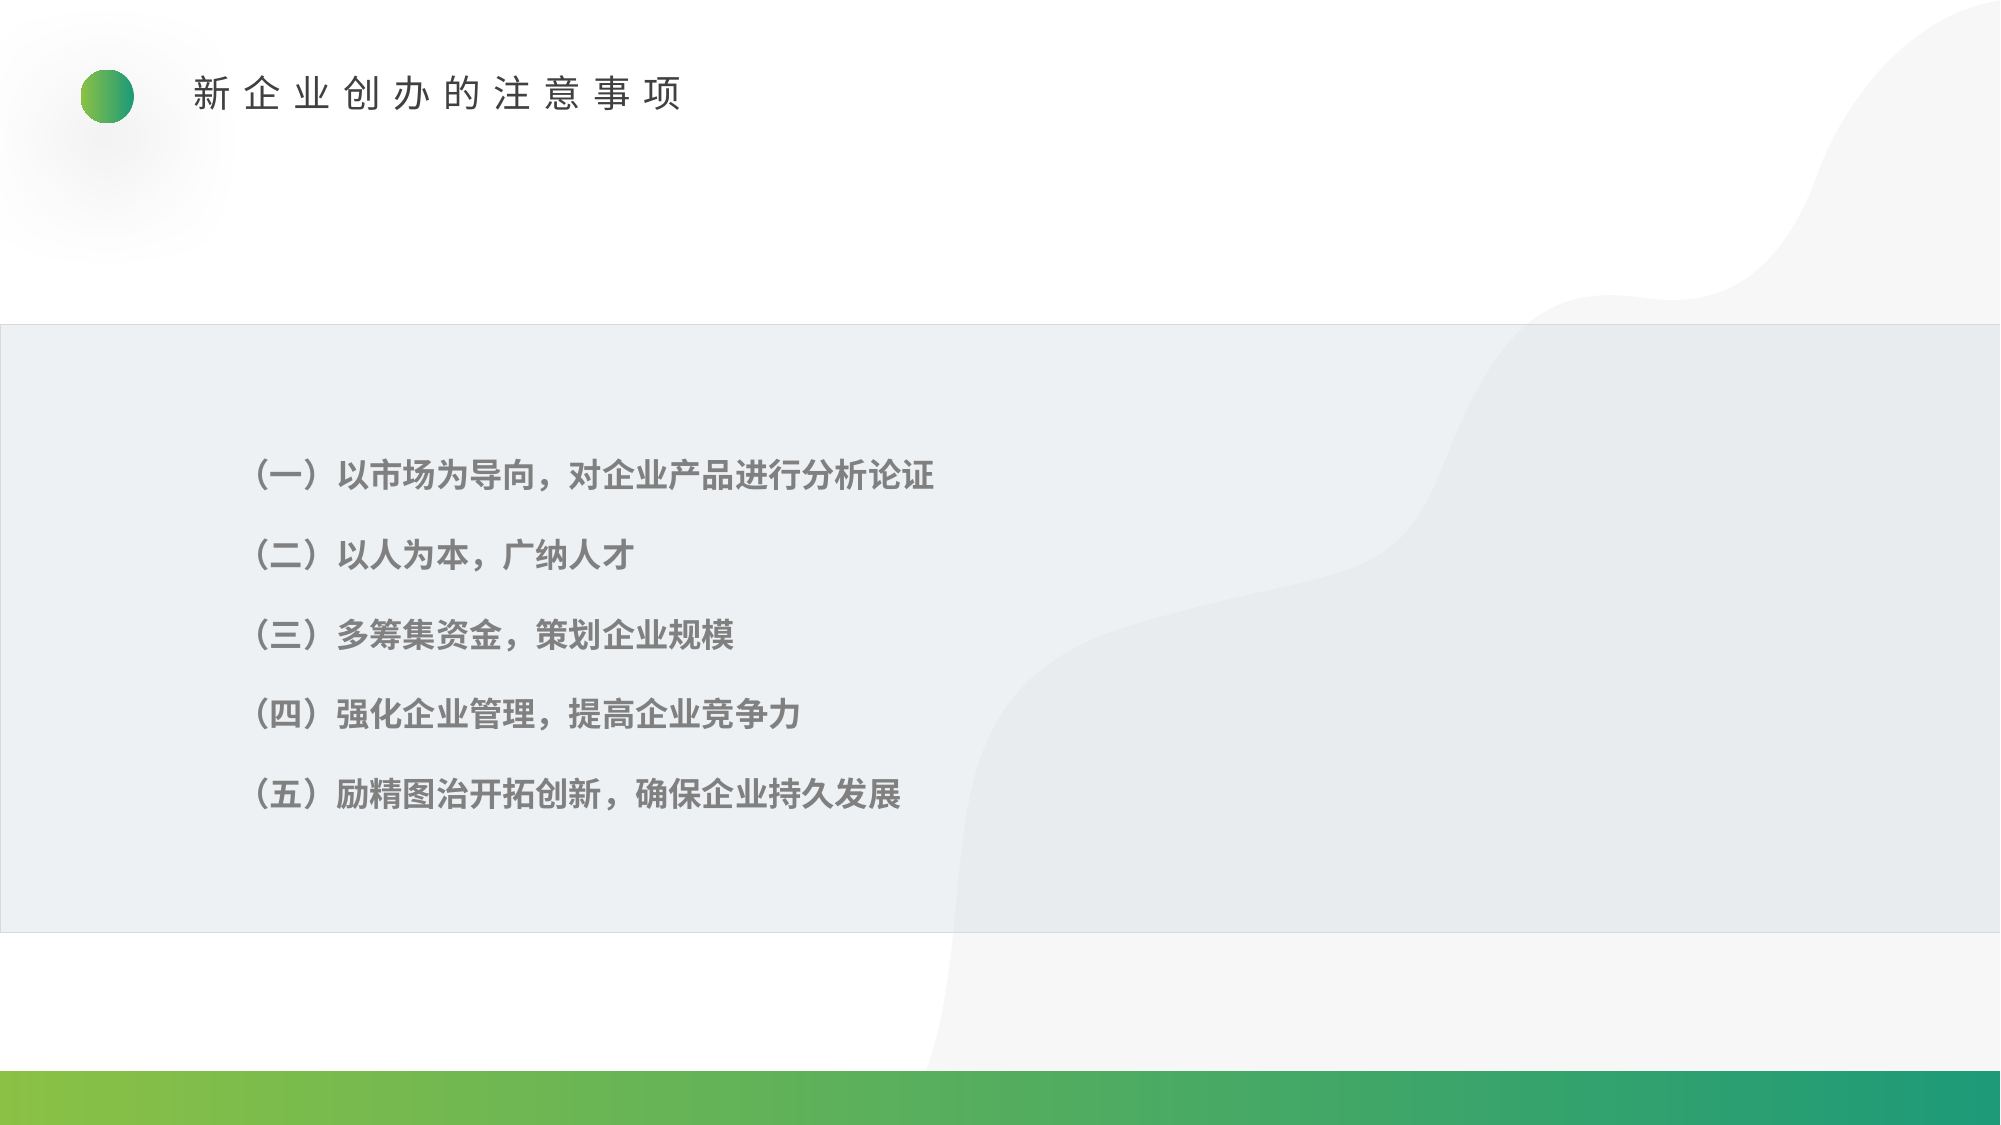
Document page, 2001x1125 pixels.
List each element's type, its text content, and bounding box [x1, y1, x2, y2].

text_box （一）以市场为导向，对企业产品进行分析论证 （二）以人为本，广纳人才 （三）多筹集资金，策划企业规模 （四）强化企业管理，提高企业竞争力 （五）励精图治开拓创新，确保企业持久发展 [222, 406, 1631, 821]
text_box [0, 323, 2000, 933]
text_box 新企业创办的注意事项 [178, 62, 749, 123]
